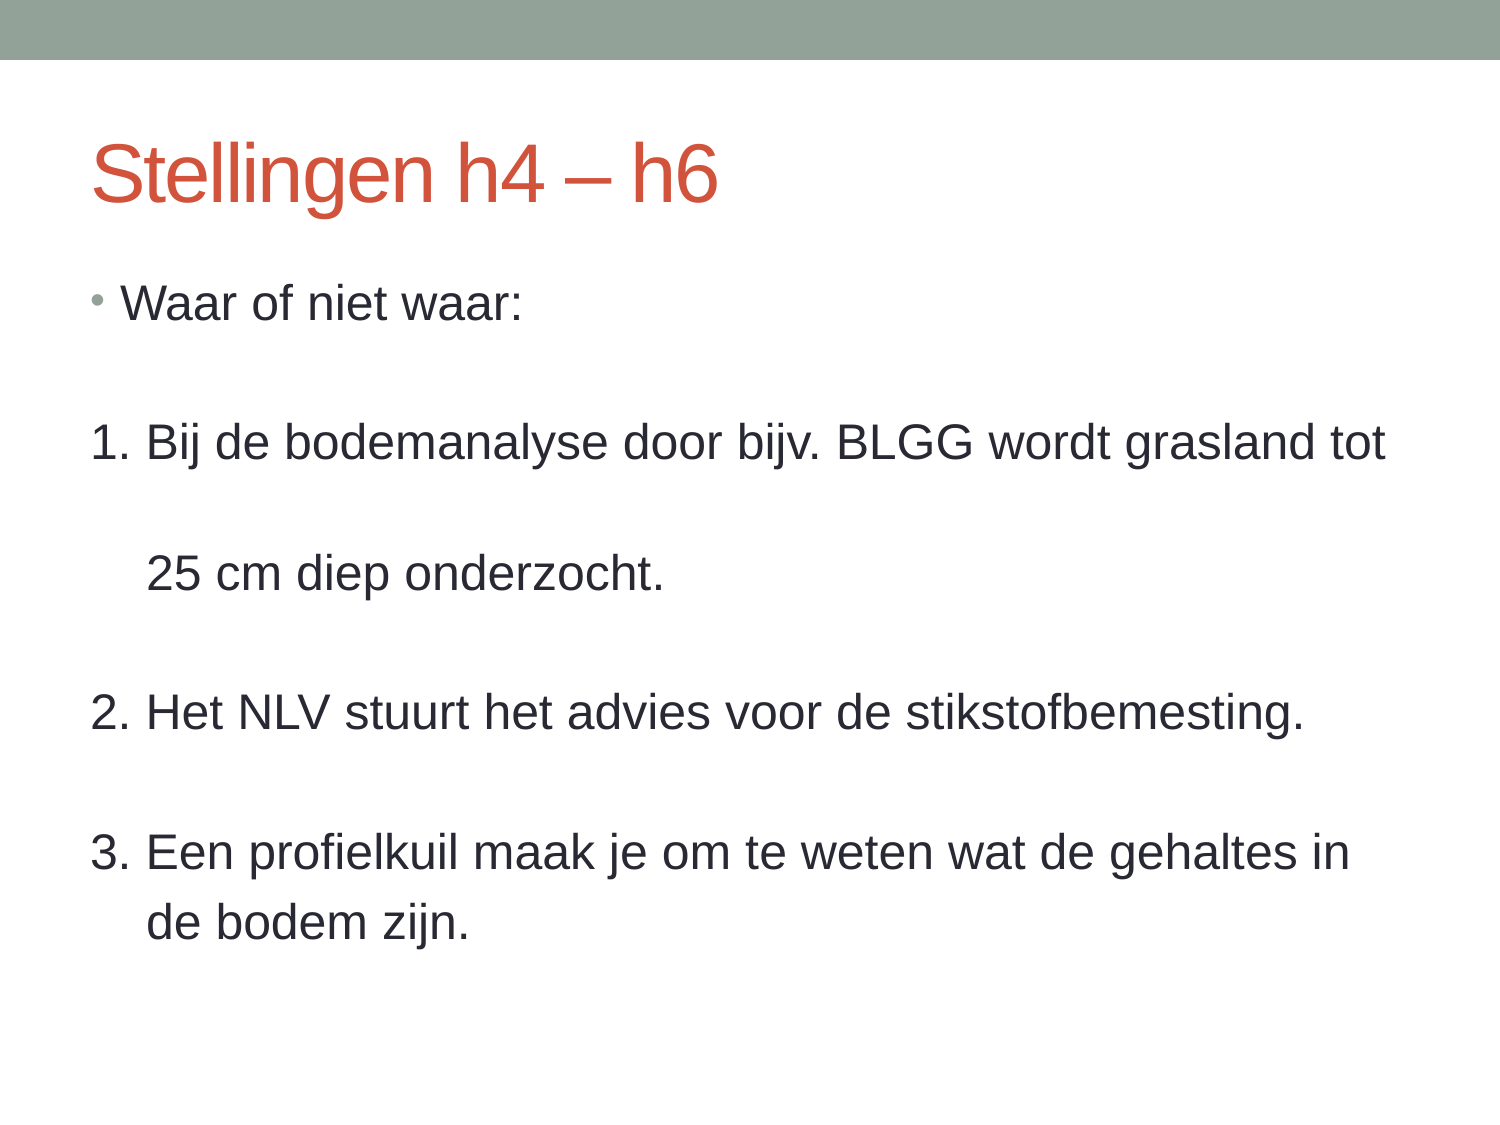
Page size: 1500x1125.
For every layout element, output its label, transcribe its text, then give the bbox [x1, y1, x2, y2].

list Waar of niet waar: 1. Bij de bodemanalyse door bijv. BLGG wordt grasland tot 25 cm diep onderzocht. 2. Het NLV stuurt het advies voor de stikstofbemesting. 3. Een profielkuil maak je om te weten wat de gehaltes in de bodem zijn. [75, 262, 1425, 1063]
title Stellingen h4 – h6 [75, 87, 1425, 250]
